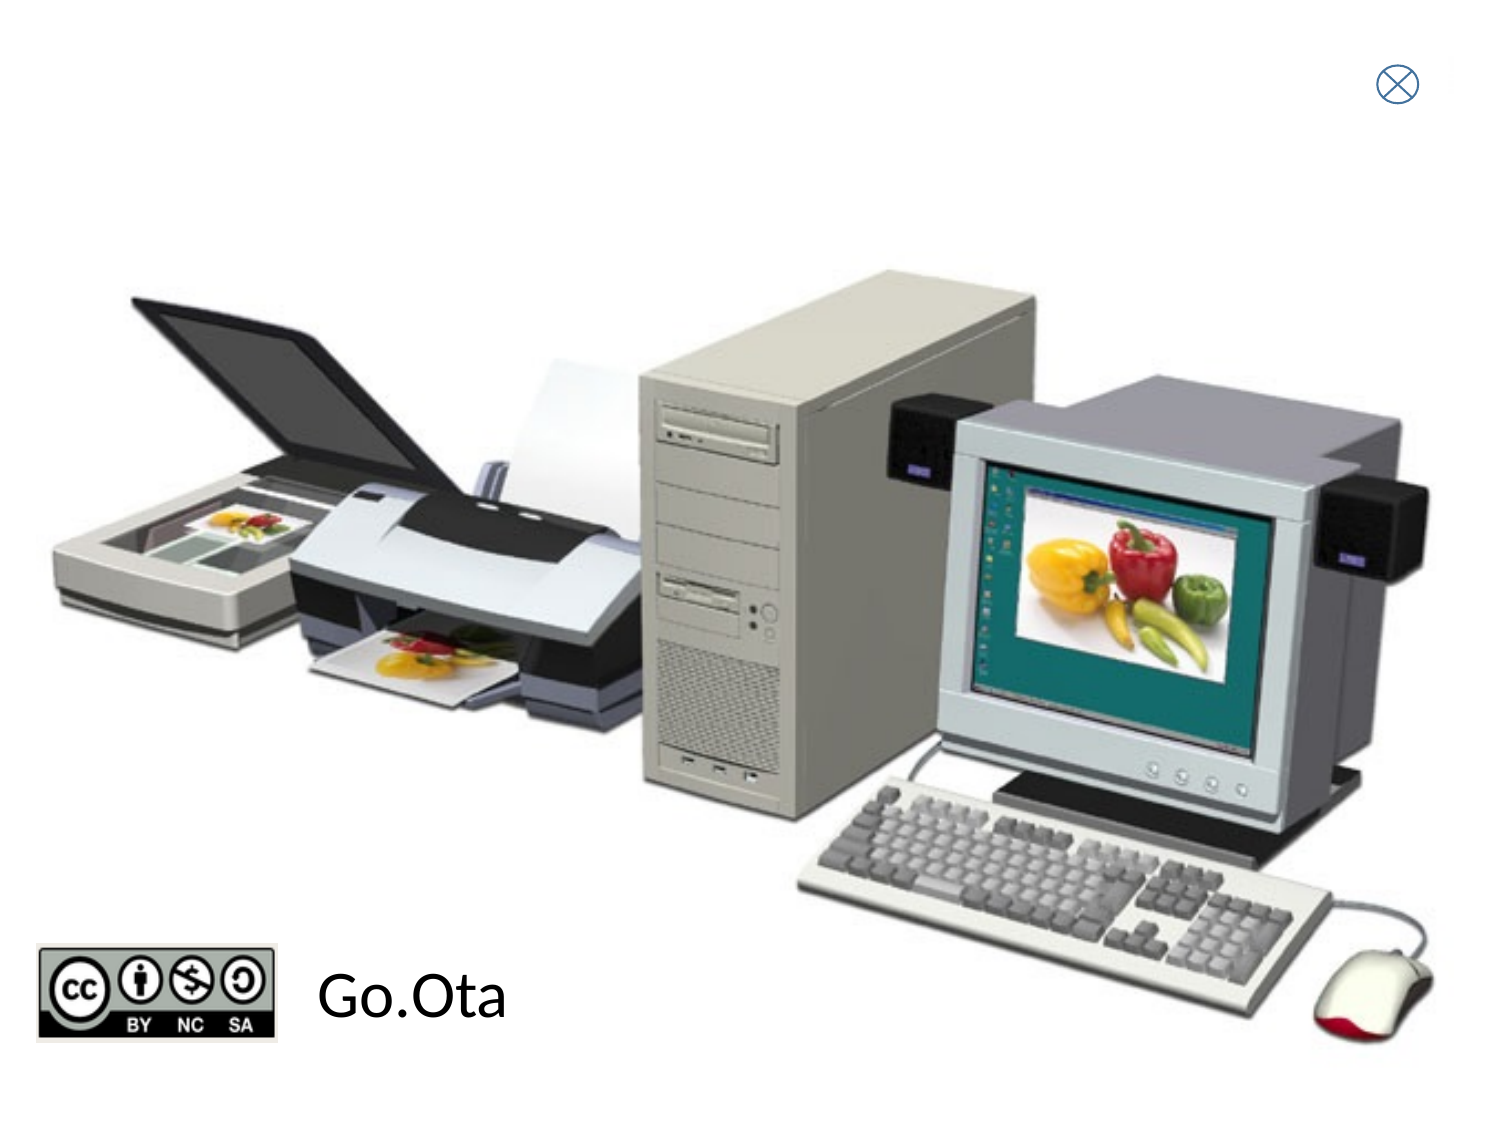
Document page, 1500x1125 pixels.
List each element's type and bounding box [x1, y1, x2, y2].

picture [36, 40, 1454, 1103]
